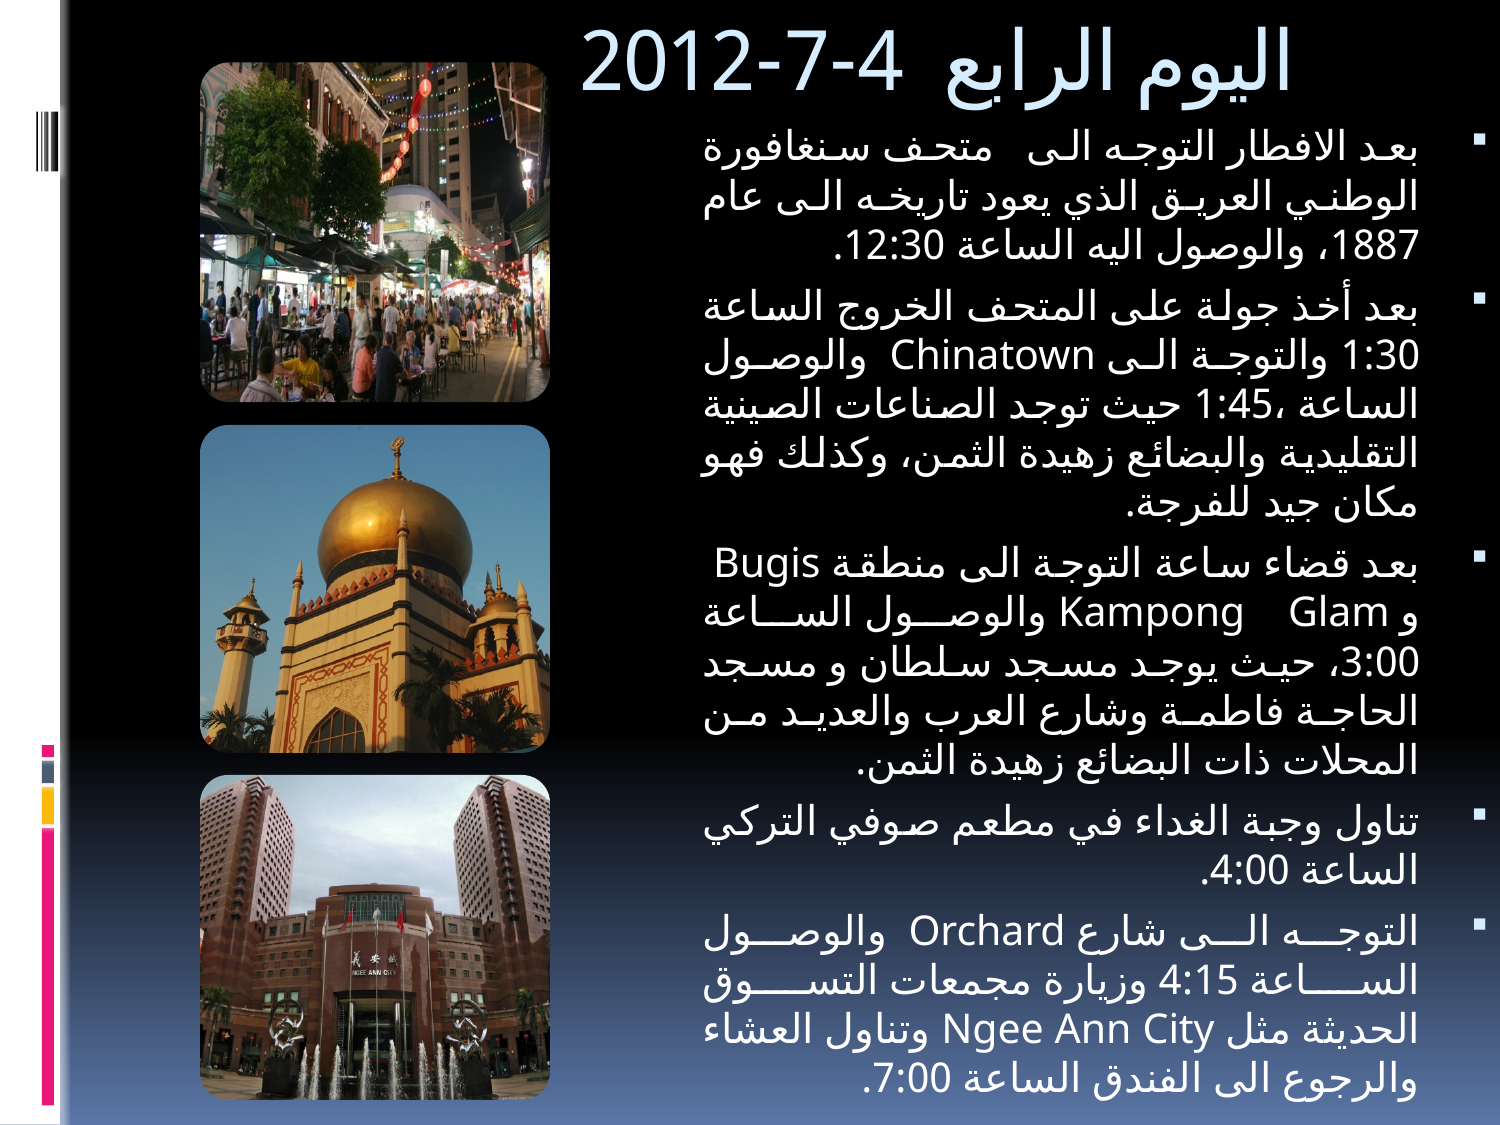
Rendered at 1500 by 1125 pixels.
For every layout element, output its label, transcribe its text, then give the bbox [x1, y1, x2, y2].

picture [199, 774, 551, 1101]
picture [199, 61, 551, 403]
picture [199, 424, 551, 754]
title اليوم الرابع 4-7-2012 [300, 0, 1500, 150]
list بعد الافطار التوجه الى متحف سنغافورة الوطني العريق الذي يعود تاريخه الى عام 1887، والوصول اليه الساعة 12:30. بعد أخذ جولة على المتحف الخروج الساعة 1:30 والتوجة الى Chinatown والوصول الساعة ،1:45 حيث توجد الصناعات الصينية التقليدية والبضائع زهيدة الثمن، وكذلك فهو مكان جيد للفرجة. بعد قضاء ساعة التوجة الى منطقة Bugis و Kampong Glam والوصول الساعة 3:00، حيث يوجد مسجد سلطان و مسجد الحاجة فاطمة وشارع العرب والعديد من المحلات ذات البضائع زهيدة الثمن. تناول وجبة الغداء في مطعم صوفي التركي الساعة 4:00. التوجه الى شارع Orchard والوصول الساعة 4:15 وزيارة مجمعات التسوق الحديثة مثل Ngee Ann City وتناول العشاء والرجوع الى الفندق الساعة 7:00. [687, 112, 1500, 1125]
